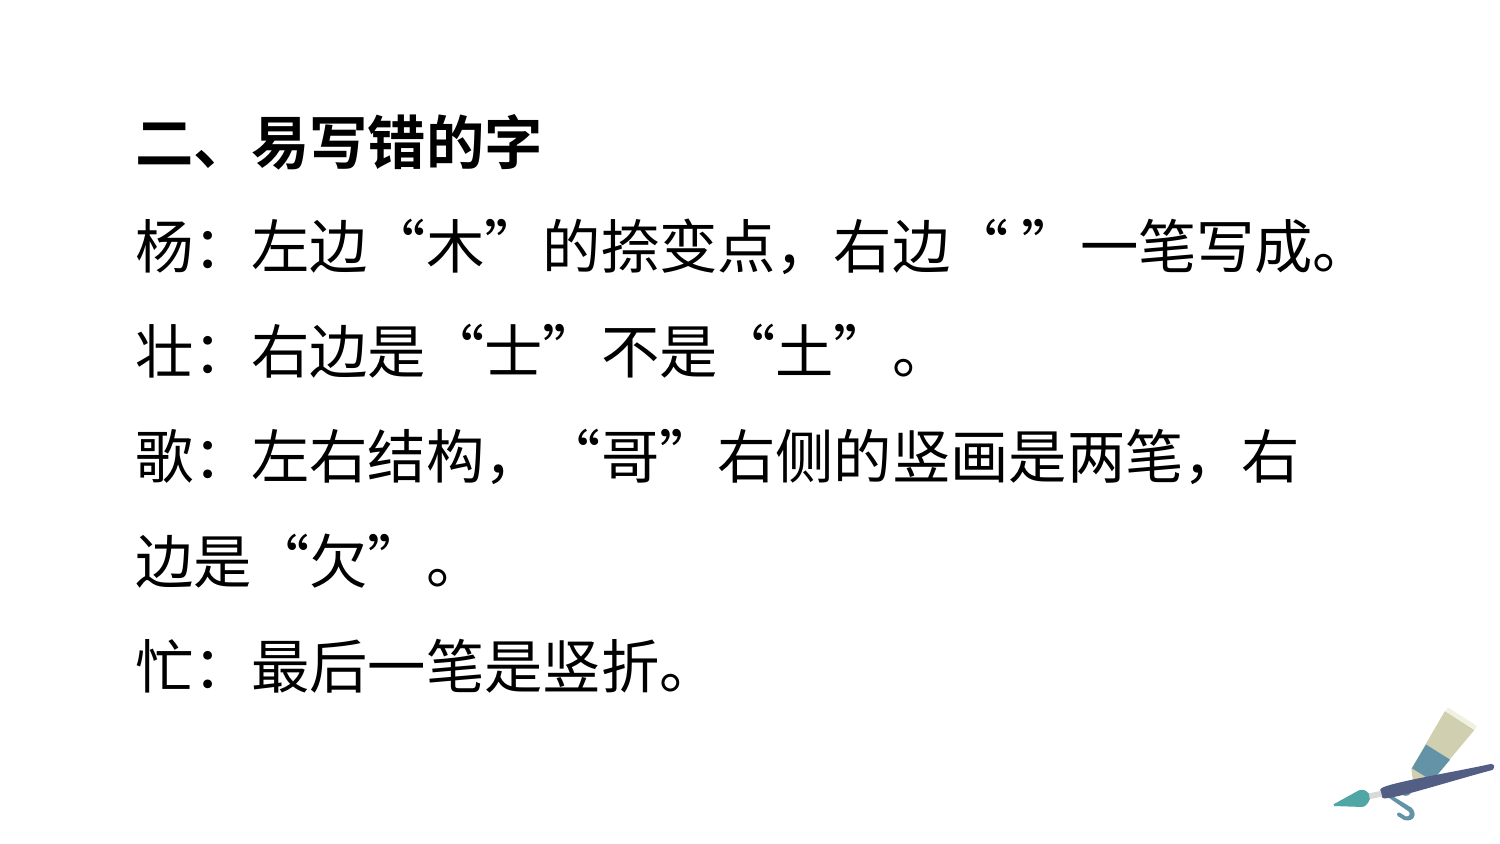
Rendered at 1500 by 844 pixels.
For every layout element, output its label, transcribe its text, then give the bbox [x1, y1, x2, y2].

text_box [1358, 708, 1481, 844]
text_box 二、易写错的字 杨：左边“木”的捺变点，右边“ ”一笔写成。 壮：右边是“士”不是“土”。 歌：左右结构，“哥”右侧的竖画是两笔，右 边是“欠”。 忙：最后一笔是竖折。 [120, 63, 1422, 708]
